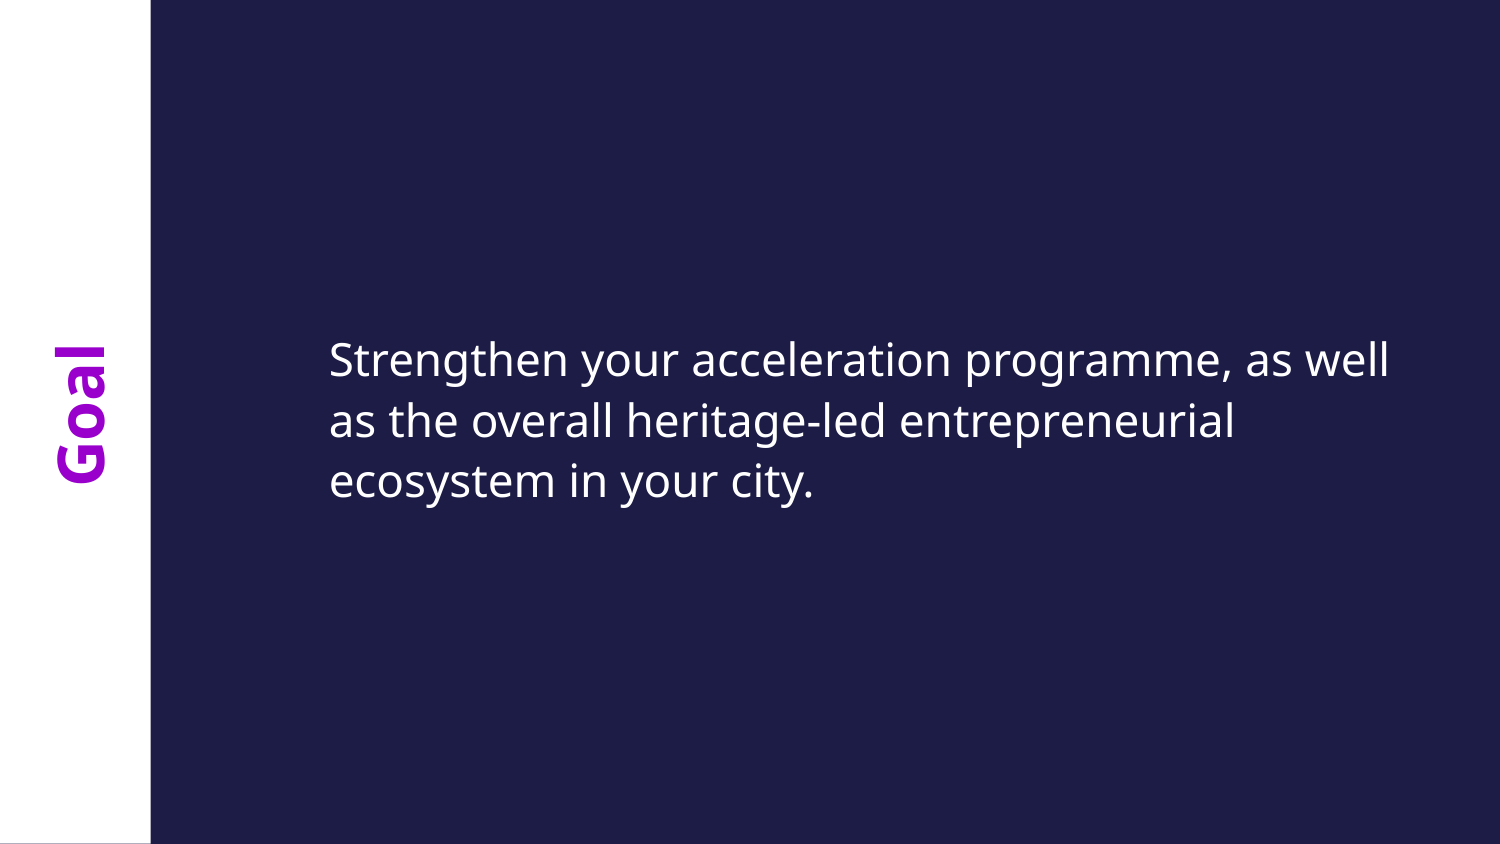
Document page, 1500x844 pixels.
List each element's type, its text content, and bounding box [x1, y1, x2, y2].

list Strengthen your acceleration programme, as well as the overall heritage-led entrepreneurial ecosystem in your city. [270, 318, 1437, 844]
title Goal [32, 52, 128, 795]
